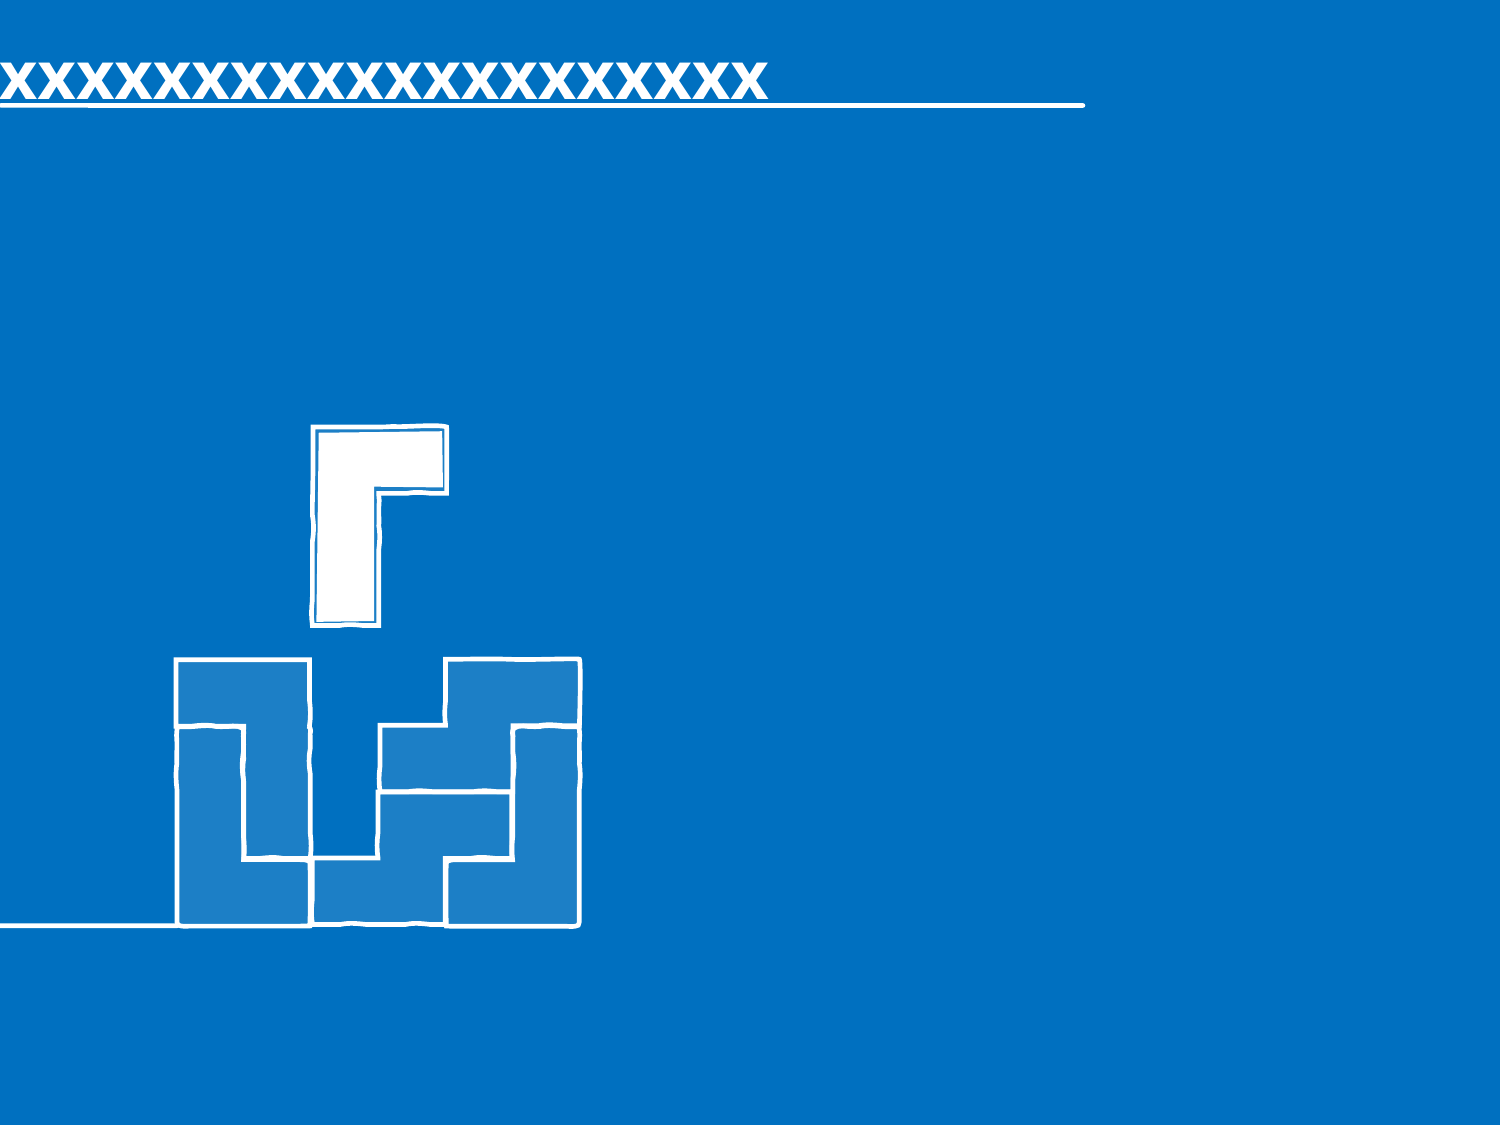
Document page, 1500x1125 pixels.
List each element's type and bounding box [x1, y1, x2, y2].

text_box [0, 24, 1102, 122]
text_box [175, 659, 312, 859]
text_box [446, 725, 581, 927]
text_box [311, 425, 447, 626]
text_box [176, 726, 311, 927]
text_box [314, 429, 446, 624]
text_box [311, 791, 512, 925]
text_box [379, 658, 581, 791]
